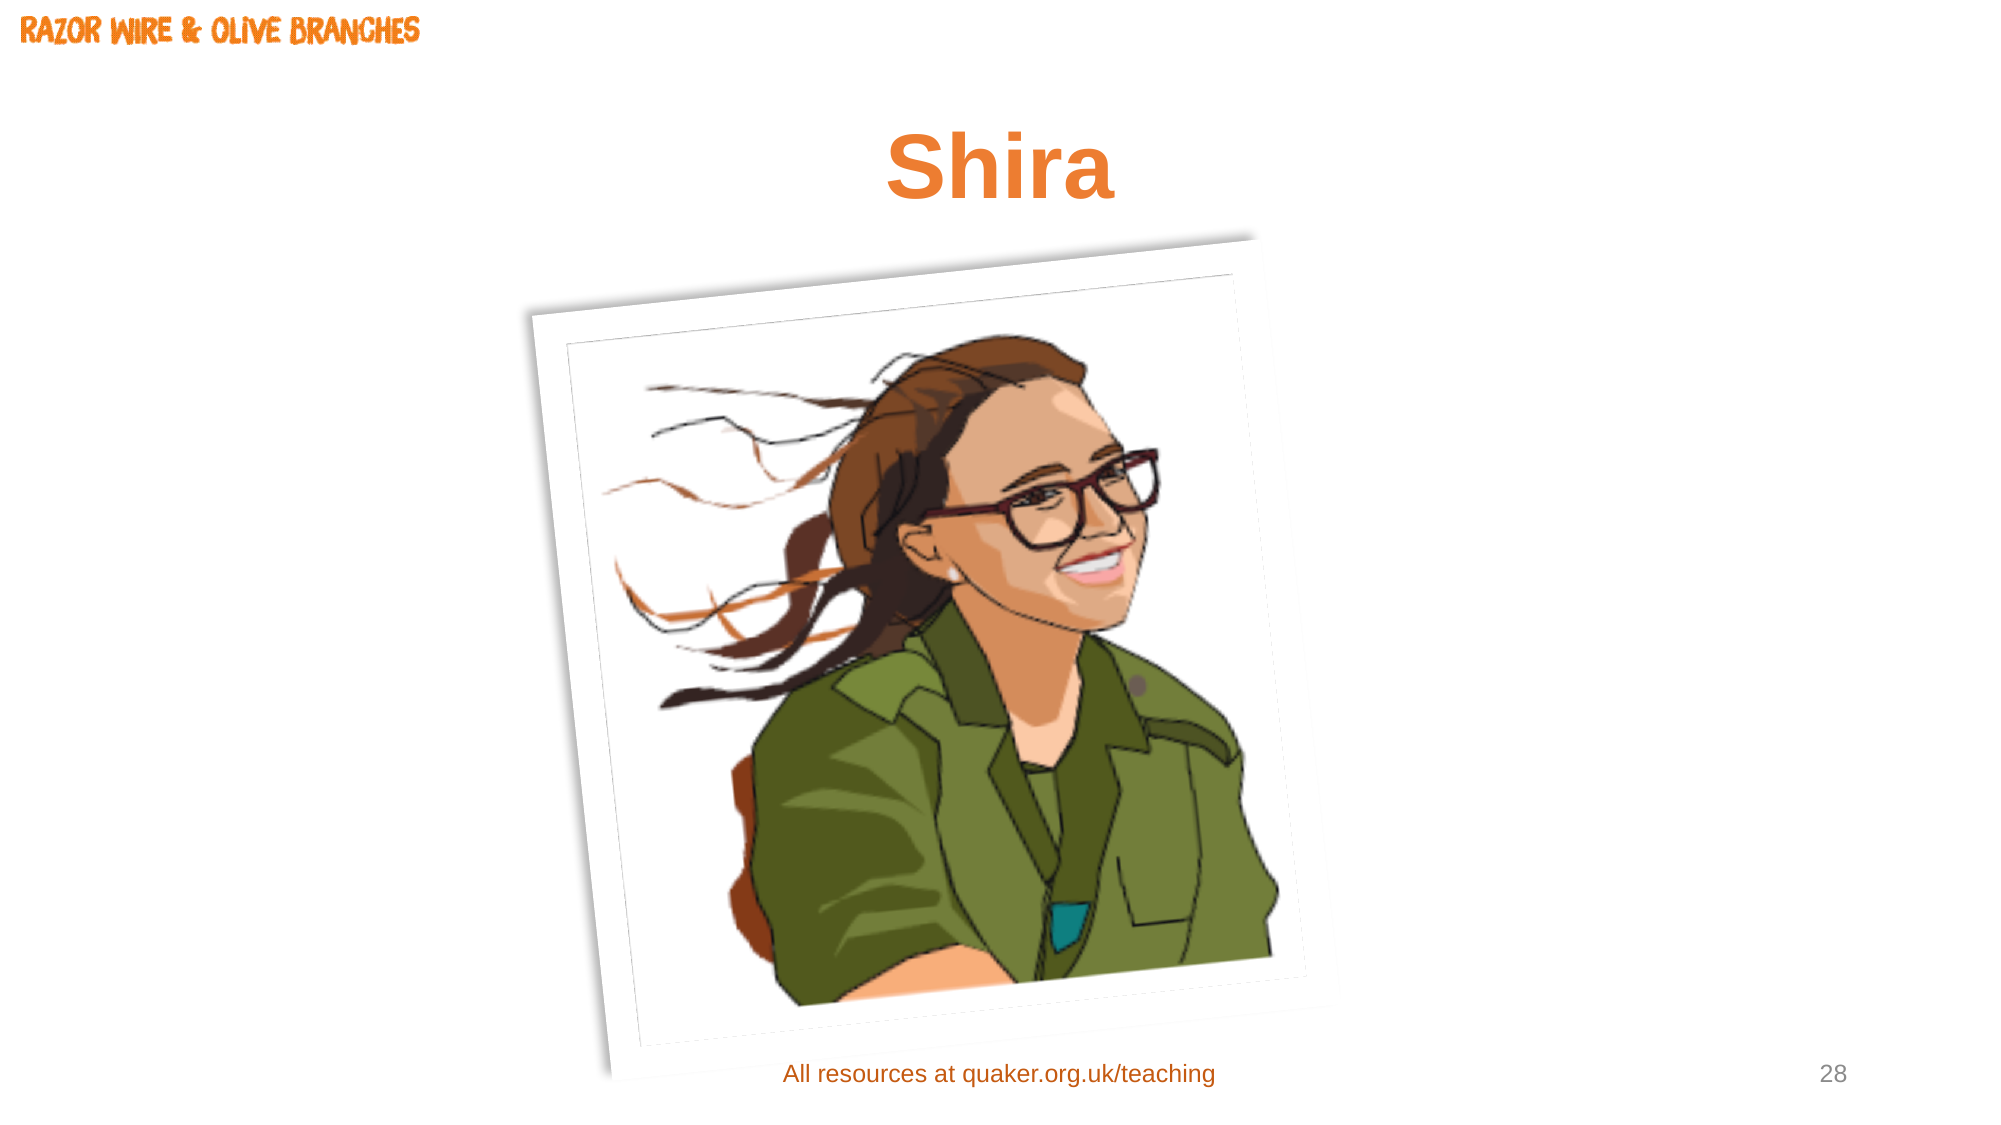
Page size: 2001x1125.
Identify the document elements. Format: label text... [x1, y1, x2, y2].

title Shira [137, 59, 1863, 278]
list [601, 306, 1272, 1014]
slide_number 28 [1412, 1042, 1863, 1103]
footer All resources at quaker.org.uk/teaching [662, 1042, 1338, 1103]
